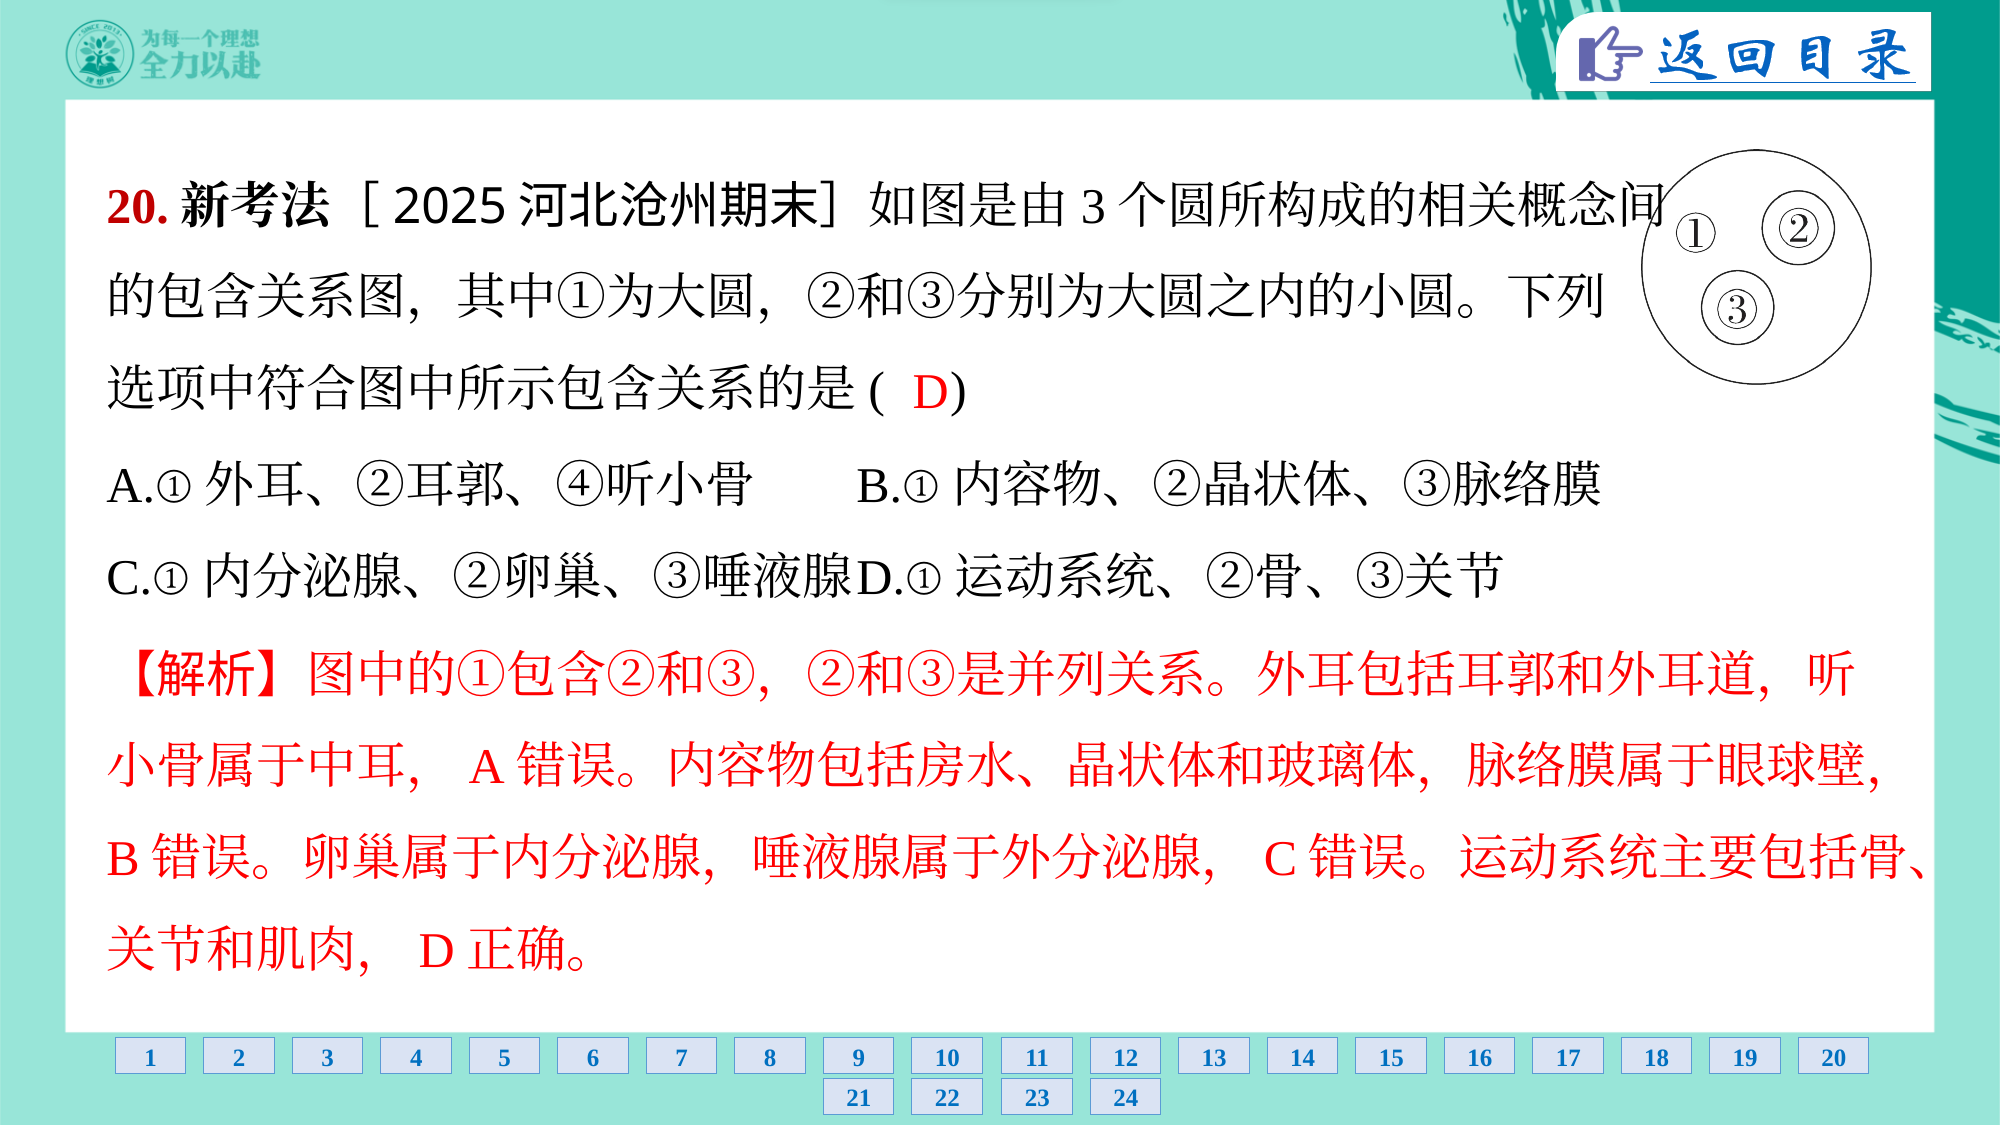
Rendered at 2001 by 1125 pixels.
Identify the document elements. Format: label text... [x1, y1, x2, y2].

text_box A.①外耳、②耳郭、④听小骨 B.①内容物、②晶状体、③脉络膜 C.①内分泌腺、②卵巢、③唾液腺 D.①运动系统、②骨、③关节 [106, 420, 1895, 605]
text_box 【解析】图中的①包含②和③，②和③是并列关系。外耳包括耳郭和外耳道，听 小骨属于中耳，A错误。内容物包括房水、晶状体和玻璃体，脉络膜属于眼球壁， B错误。卵巢属于内分泌腺，唾液腺属于外分泌腺，C错误。运动系统主要包括骨、 关节和肌肉，D正确。 [106, 610, 1895, 978]
text_box D [894, 326, 967, 419]
text_box 20.新考法［2025河北沧州期末］如图是由3个圆所构成的相关概念间 的包含关系图，其中①为大圆，②和③分别为大圆之内的小圆。下列 选项中符合图中所示包含关系的是( ) [106, 141, 1643, 417]
picture [0, 0, 2000, 1125]
